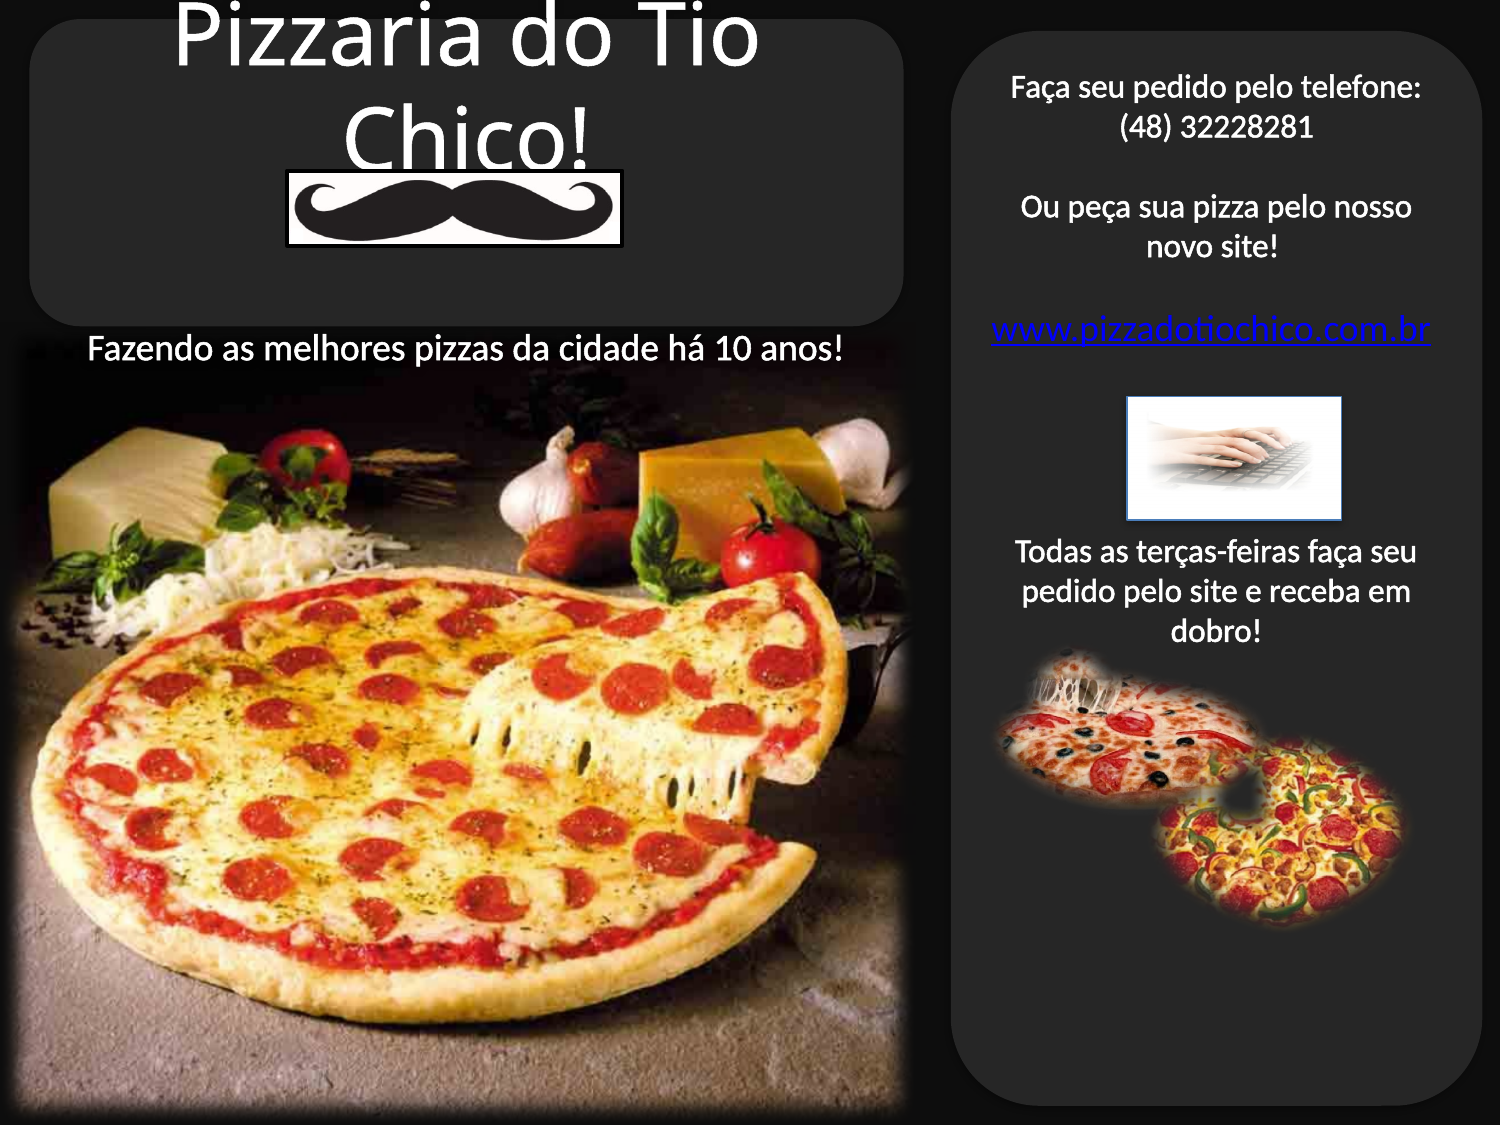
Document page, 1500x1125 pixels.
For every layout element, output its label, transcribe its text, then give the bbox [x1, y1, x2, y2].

picture [289, 172, 621, 244]
text_box Pizzaria do Tio Chico! Fazendo as melhores pizzas da cidade há 10 anos! [29, 19, 904, 320]
picture [1127, 396, 1341, 520]
picture [0, 322, 916, 1125]
text_box Faça seu pedido pelo telefone: (48) 32228281 Ou peça sua pizza pelo nosso novo site! www.pizzadotiochico.com.br Todas as terças-feiras faça seu pedido pelo site e receba em dobro! [950, 30, 1483, 1106]
picture [962, 597, 1431, 941]
